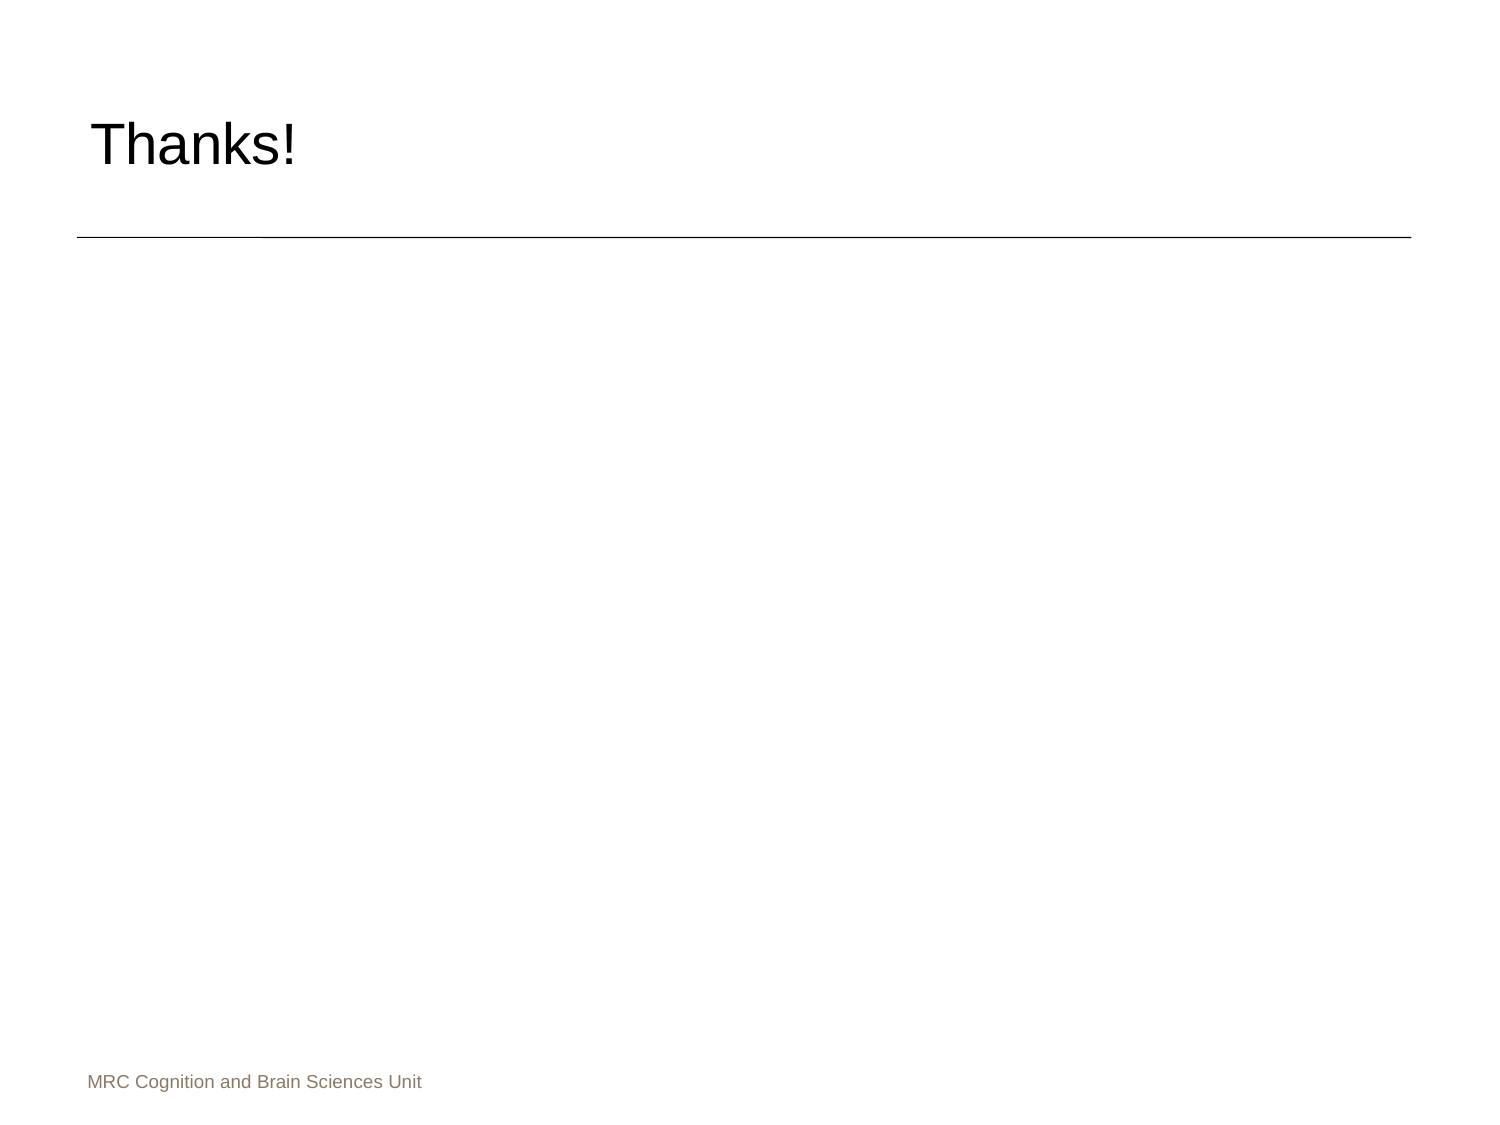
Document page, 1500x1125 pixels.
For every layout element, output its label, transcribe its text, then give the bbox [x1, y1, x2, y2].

title Thanks! [74, 74, 1413, 209]
